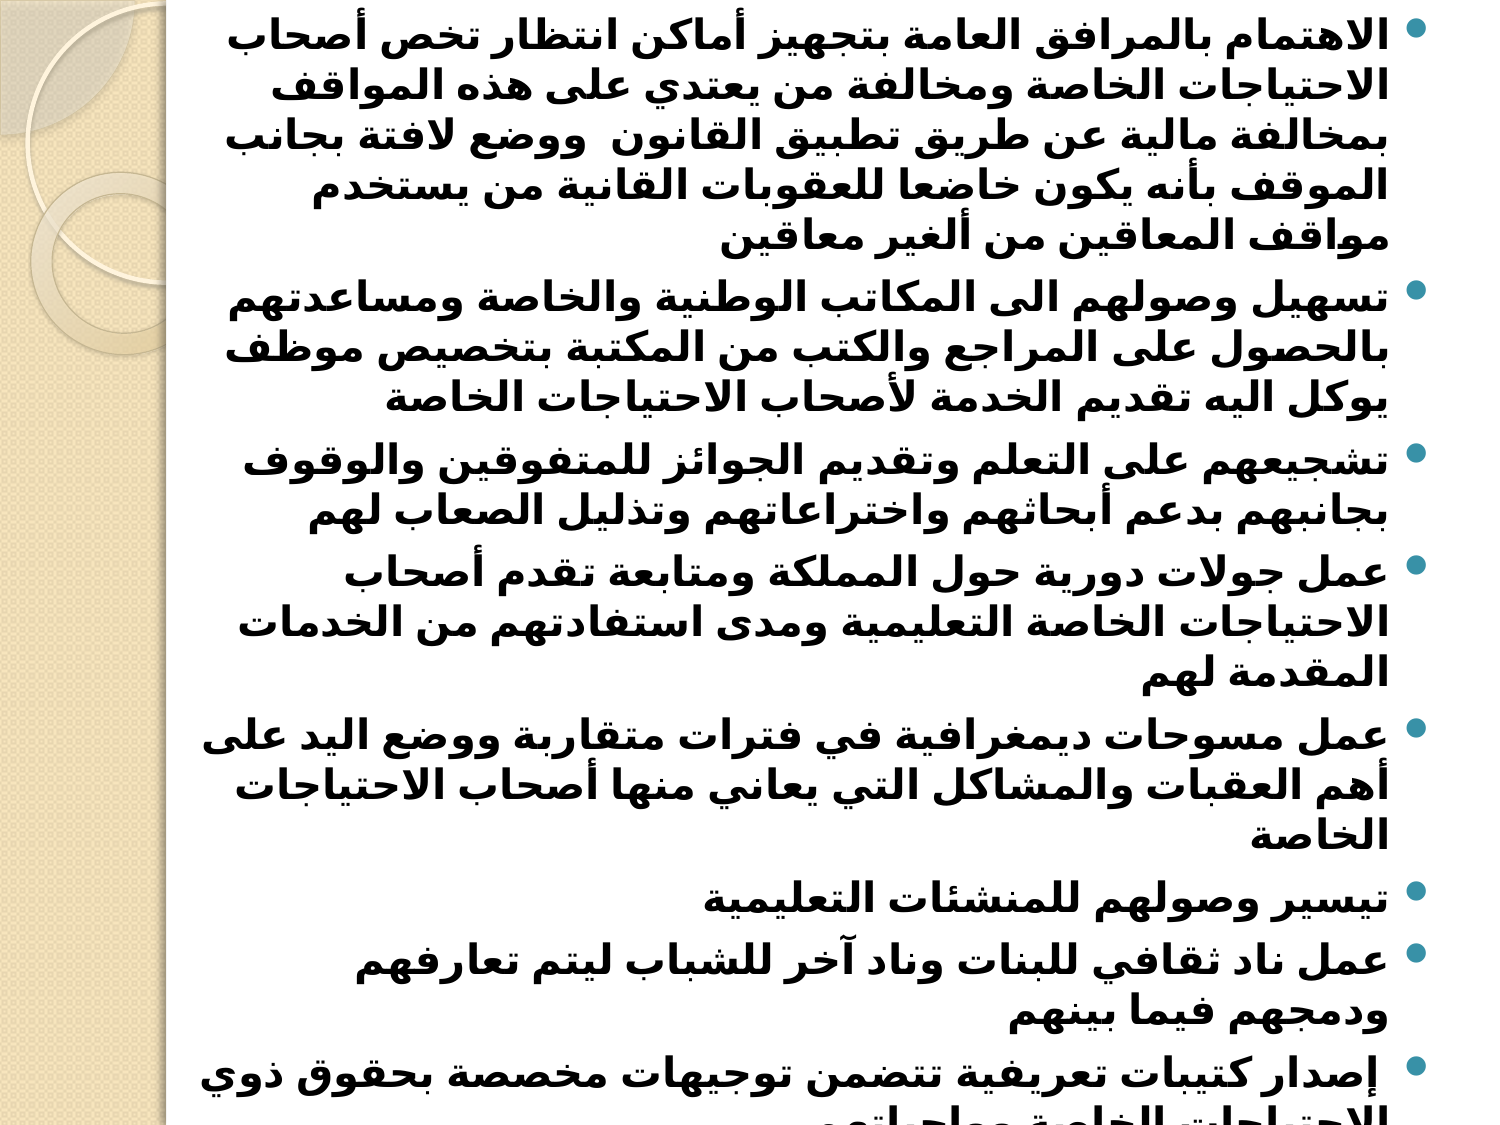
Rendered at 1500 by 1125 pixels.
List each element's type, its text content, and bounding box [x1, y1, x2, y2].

list الاهتمام بالمرافق العامة بتجهيز أماكن انتظار تخص أصحاب الاحتياجات الخاصة ومخالفة من يعتدي على هذه المواقف بمخالفة مالية عن طريق تطبيق القانون ووضع لافتة بجانب الموقف بأنه يكون خاضعا للعقوبات القانية من يستخدم مواقف المعاقين من ألغير معاقين تسهيل وصولهم الى المكاتب الوطنية والخاصة ومساعدتهم بالحصول على المراجع والكتب من المكتبة بتخصيص موظف يوكل اليه تقديم الخدمة لأصحاب الاحتياجات الخاصة تشجيعهم على التعلم وتقديم الجوائز للمتفوقين والوقوف بجانبهم بدعم أبحاثهم واختراعاتهم وتذليل الصعاب لهم عمل جولات دورية حول المملكة ومتابعة تقدم أصحاب الاحتياجات الخاصة التعليمية ومدى استفادتهم من الخدمات المقدمة لهم عمل مسوحات ديمغرافية في فترات متقاربة ووضع اليد على أهم العقبات والمشاكل التي يعاني منها أصحاب الاحتياجات الخاصة تيسير وصولهم للمنشئات التعليمية عمل ناد ثقافي للبنات وناد آخر للشباب ليتم تعارفهم ودمجهم فيما بينهم إصدار كتيبات تعريفية تتضمن توجيهات مخصصة بحقوق ذوي الاحتياجات الخاصة وواجباتهم عمل مسابقات وأبحاث تهم وتقديم الجوائز التشجيعية لهم على مستوى الدولة استيعاب المعاقين من المقيمين بالبلاد بشكل شرعي ودائم تفعيل الاتصال عبر الشبكة العنكبوتية من خلال تخصيص موقع الكتروني يرتبط بمركز المعاقين [183, 0, 1466, 1083]
